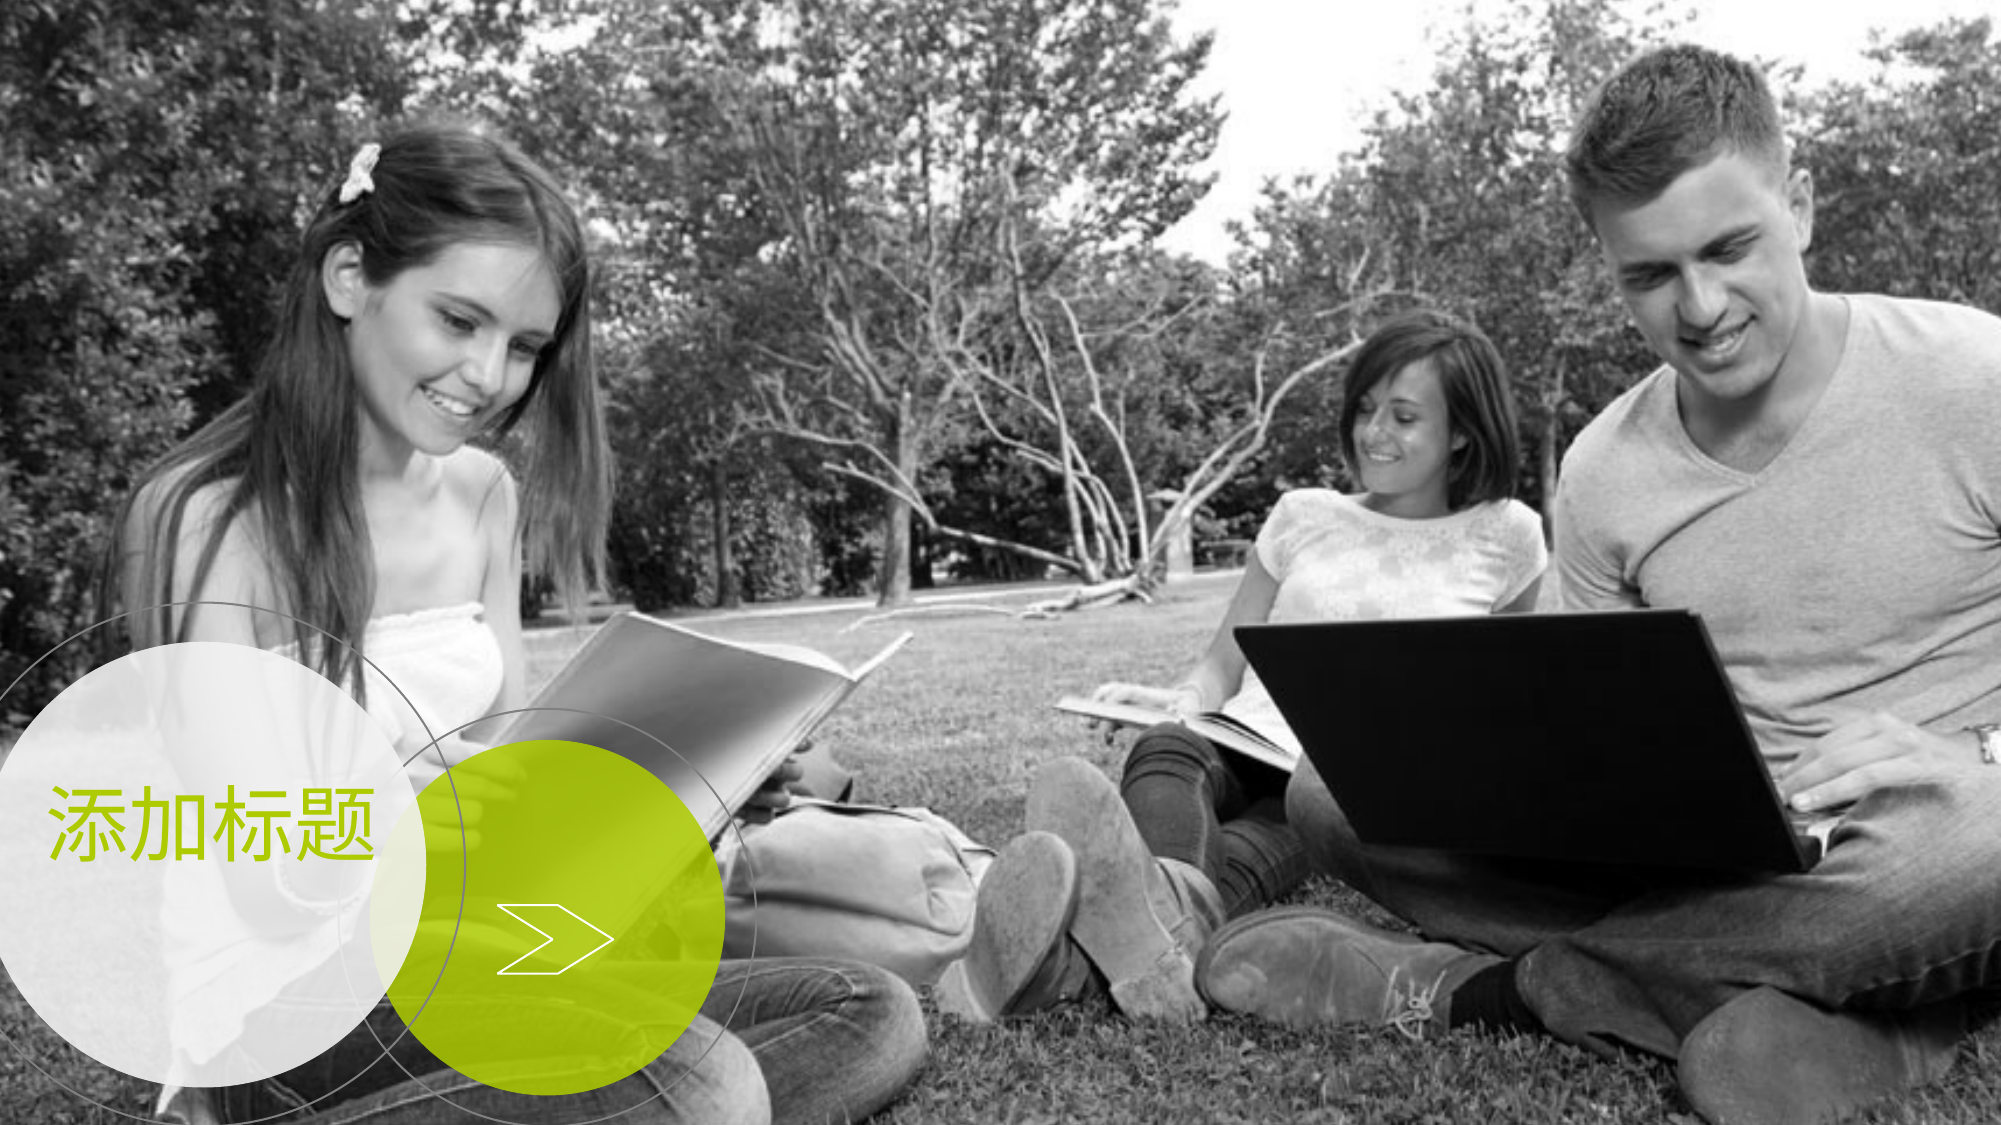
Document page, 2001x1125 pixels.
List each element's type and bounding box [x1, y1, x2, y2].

picture [0, 0, 2001, 1125]
text_box [338, 708, 757, 1125]
